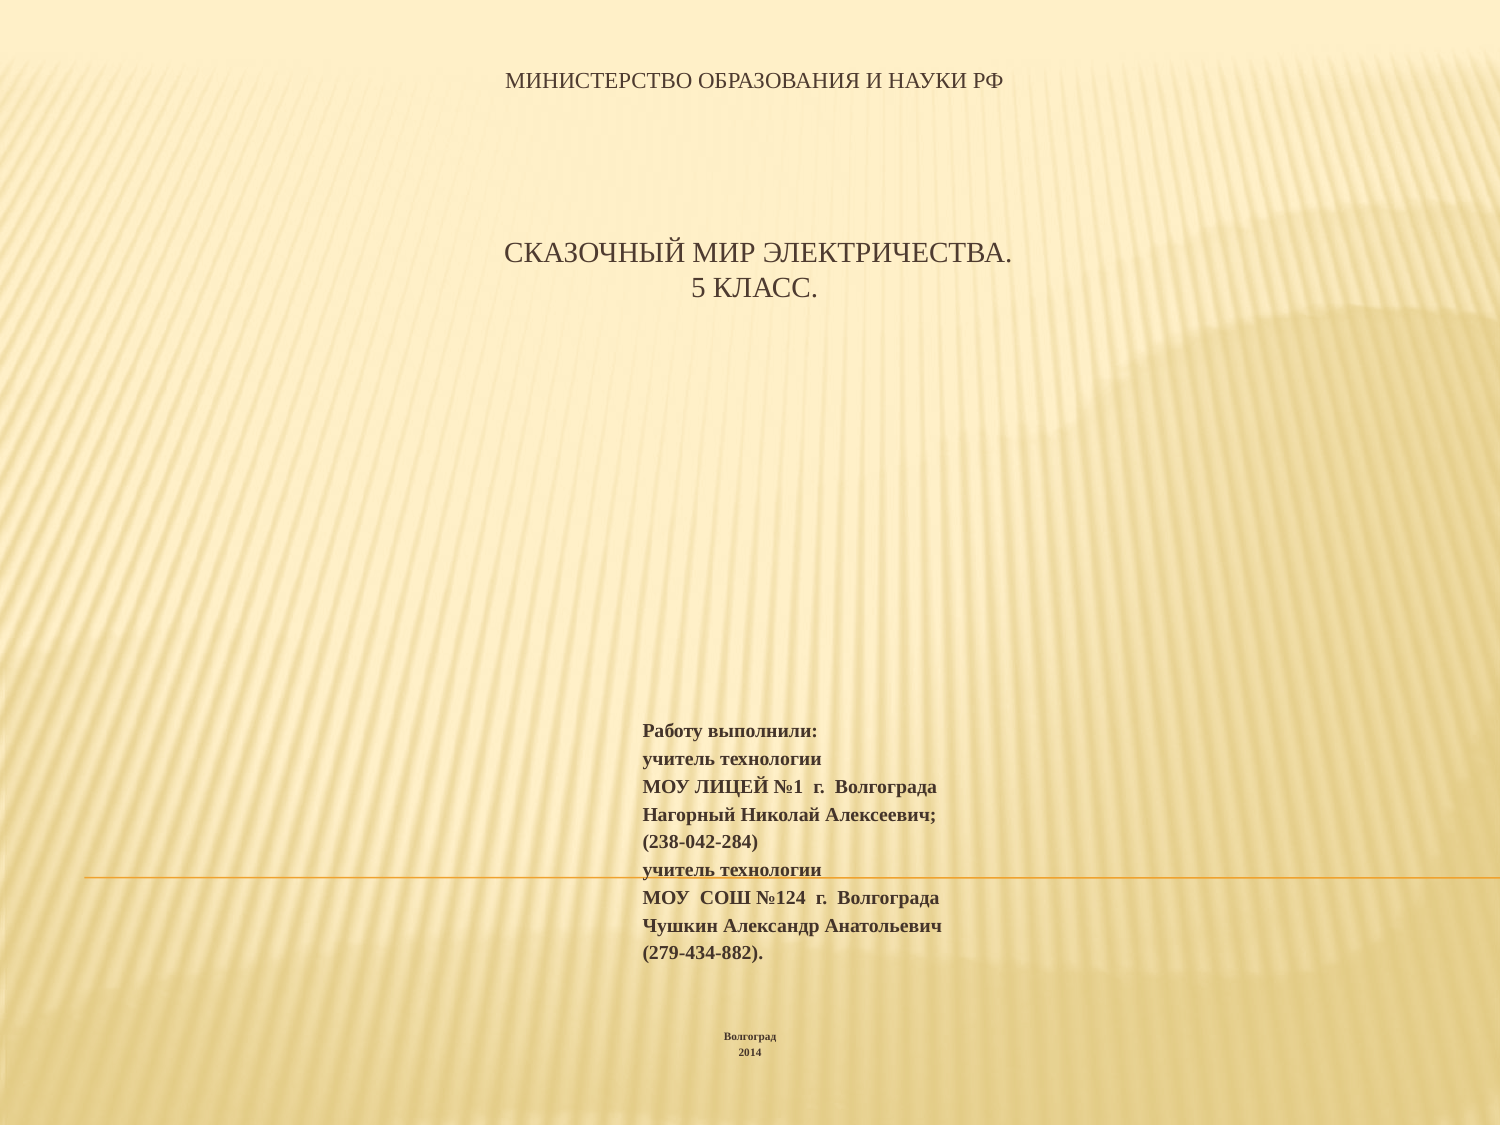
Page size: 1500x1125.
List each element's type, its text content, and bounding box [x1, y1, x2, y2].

title Министерство образования и науки РФ Сказочный мир электричества. 5 класс. [117, 58, 1393, 691]
subtitle Работу выполнили: учитель технологии МОУ ЛИЦЕЙ №1 г. Волгограда Нагорный Николай Алексеевич; (238-042-284) учитель технологии МОУ СОШ №124 г. Волгограда Чушкин Александр Анатольевич (279-434-882). Волгоград 2014 [46, 691, 1454, 1079]
